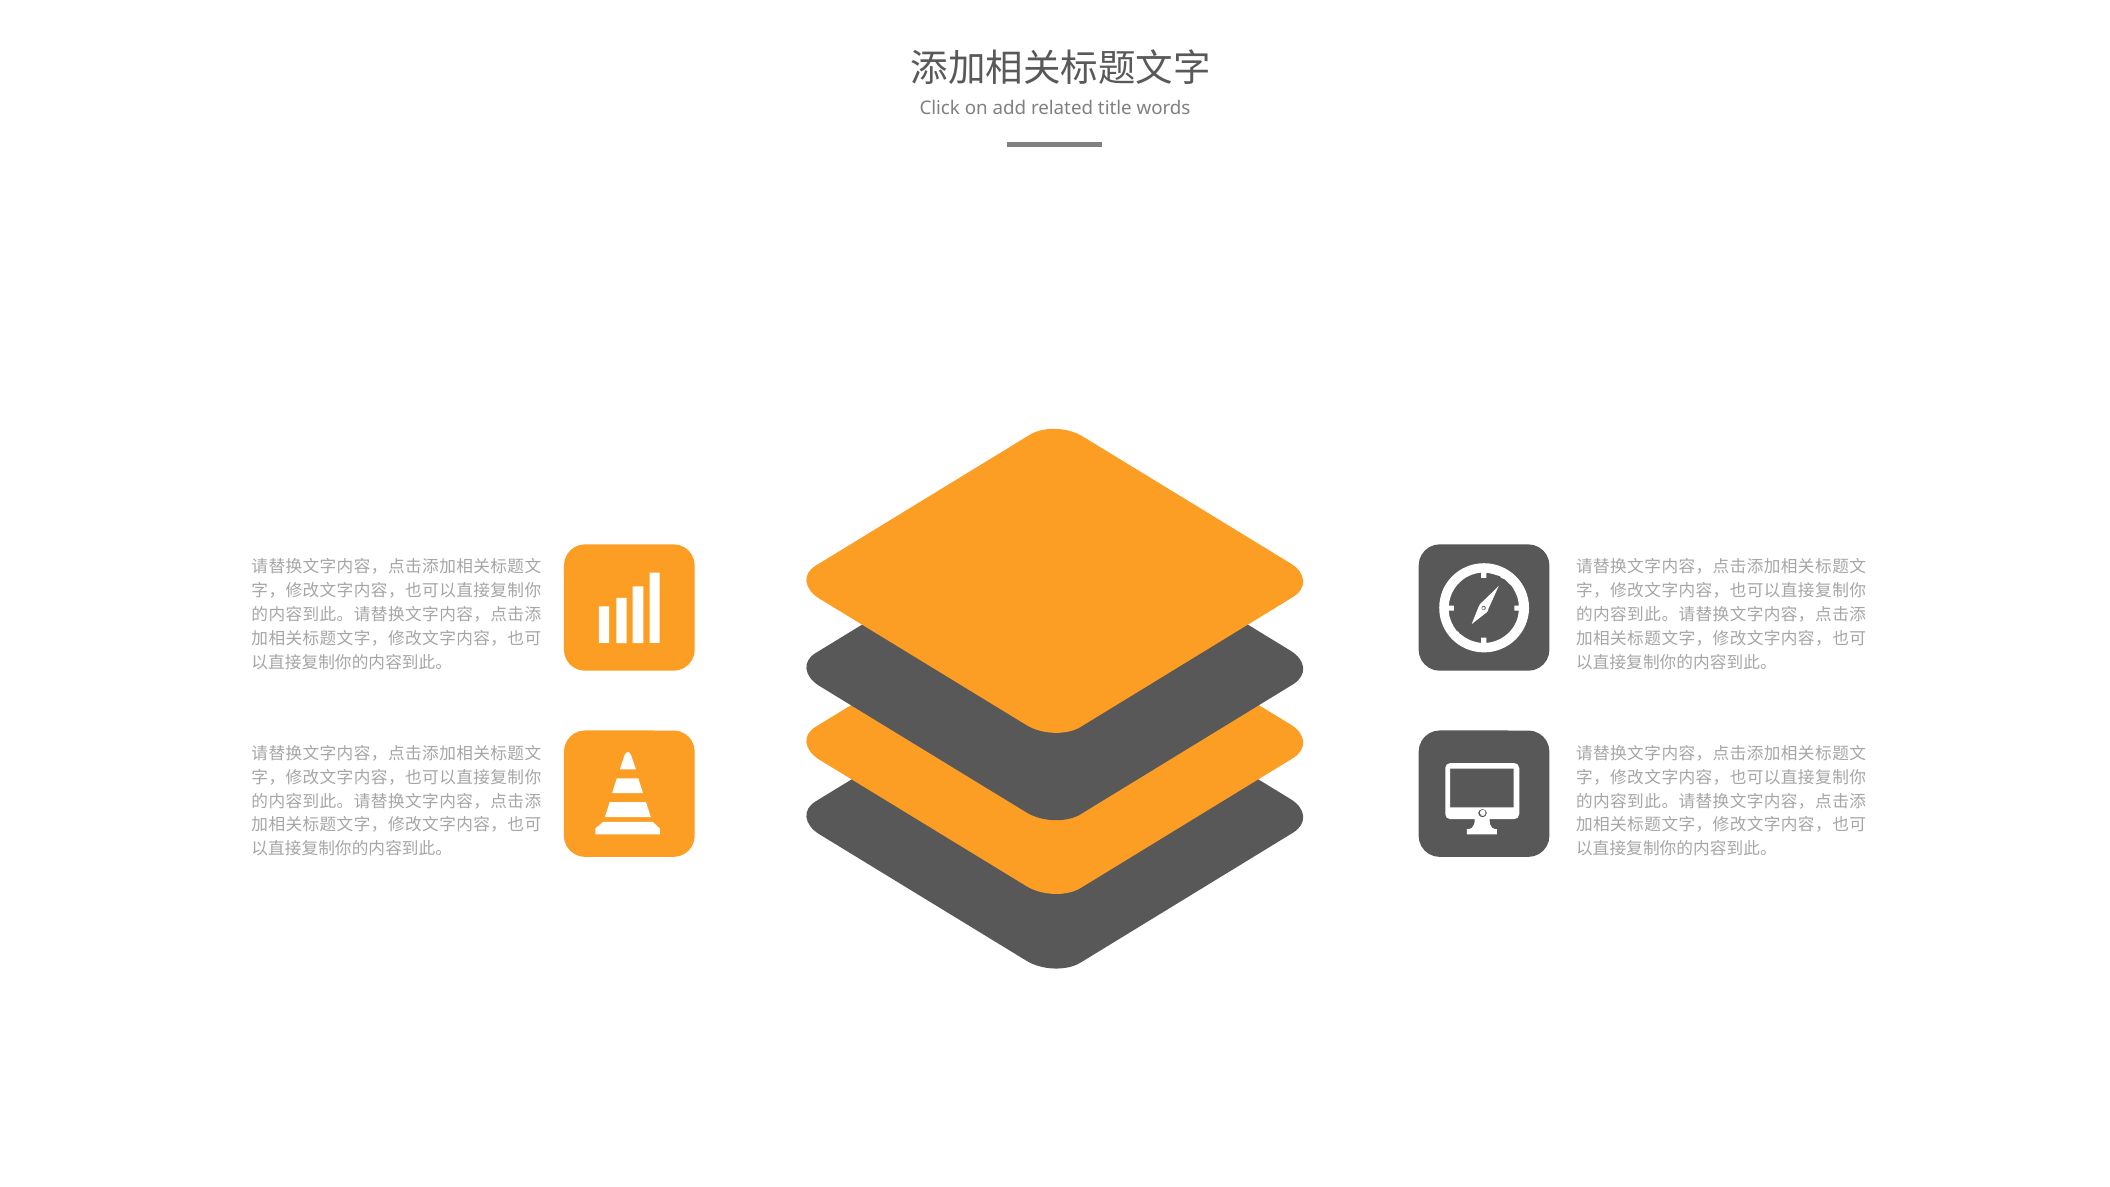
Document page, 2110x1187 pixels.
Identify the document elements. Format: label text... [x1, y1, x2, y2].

text_box [806, 705, 1304, 894]
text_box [1445, 763, 1520, 835]
text_box 请替换文字内容，点击添加相关标题文字，修改文字内容，也可以直接复制你的内容到此。请替换文字内容，点击添加相关标题文字，修改文字内容，也可以直接复制你的内容到此。 [1575, 738, 1867, 859]
text_box [1417, 729, 1551, 858]
text_box [612, 778, 644, 794]
text_box [806, 625, 1304, 821]
text_box 添加相关标题文字 [877, 37, 1245, 95]
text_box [1439, 563, 1530, 653]
text_box 请替换文字内容，点击添加相关标题文字，修改文字内容，也可以直接复制你的内容到此。请替换文字内容，点击添加相关标题文字，修改文字内容，也可以直接复制你的内容到此。 [1575, 552, 1867, 673]
text_box 请替换文字内容，点击添加相关标题文字，修改文字内容，也可以直接复制你的内容到此。请替换文字内容，点击添加相关标题文字，修改文字内容，也可以直接复制你的内容到此。 [251, 738, 542, 859]
text_box [1417, 543, 1551, 672]
text_box [619, 752, 636, 770]
text_box [562, 543, 696, 672]
text_box [562, 729, 696, 858]
text_box [595, 821, 660, 835]
text_box [806, 779, 1304, 969]
text_box [806, 428, 1304, 733]
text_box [598, 572, 660, 644]
text_box Click on add related title words [877, 89, 1232, 124]
text_box [604, 802, 651, 818]
text_box 请替换文字内容，点击添加相关标题文字，修改文字内容，也可以直接复制你的内容到此。请替换文字内容，点击添加相关标题文字，修改文字内容，也可以直接复制你的内容到此。 [251, 552, 542, 673]
